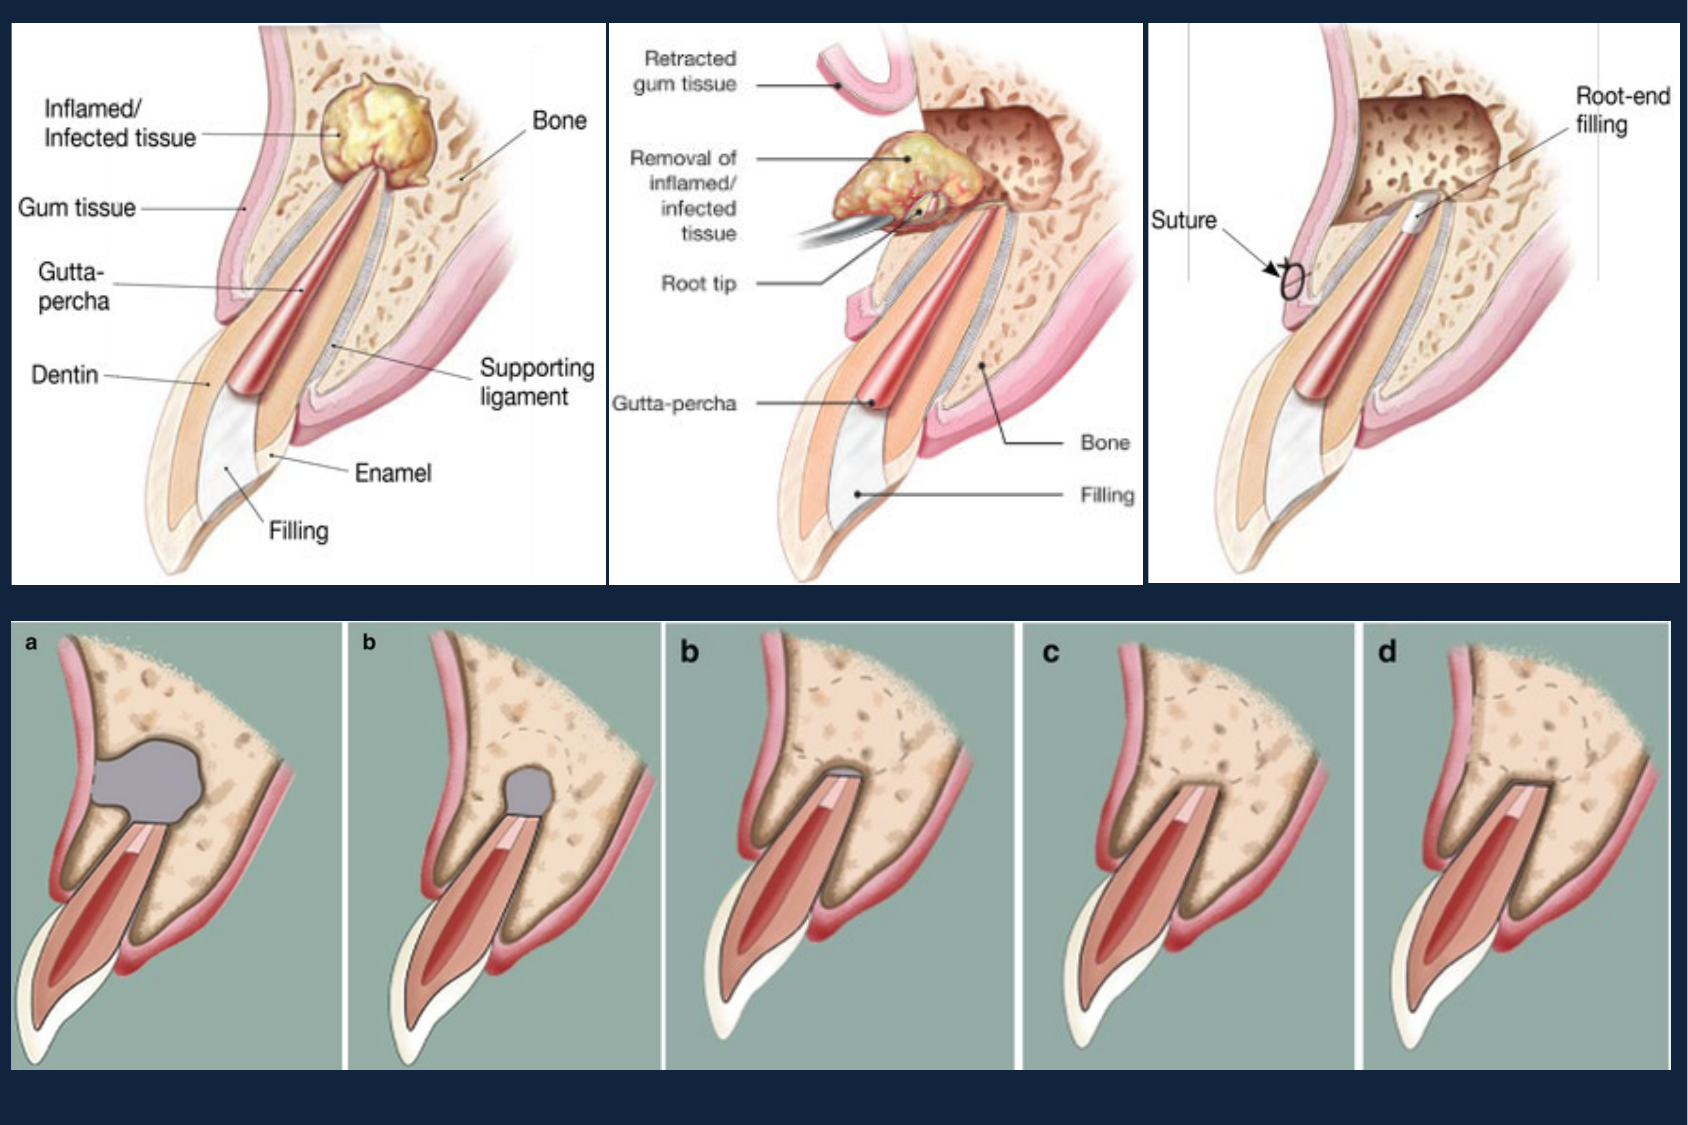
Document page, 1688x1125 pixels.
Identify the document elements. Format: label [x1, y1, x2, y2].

picture [609, 23, 1143, 585]
picture [1148, 23, 1681, 584]
picture [11, 620, 1671, 1071]
picture [11, 23, 607, 585]
